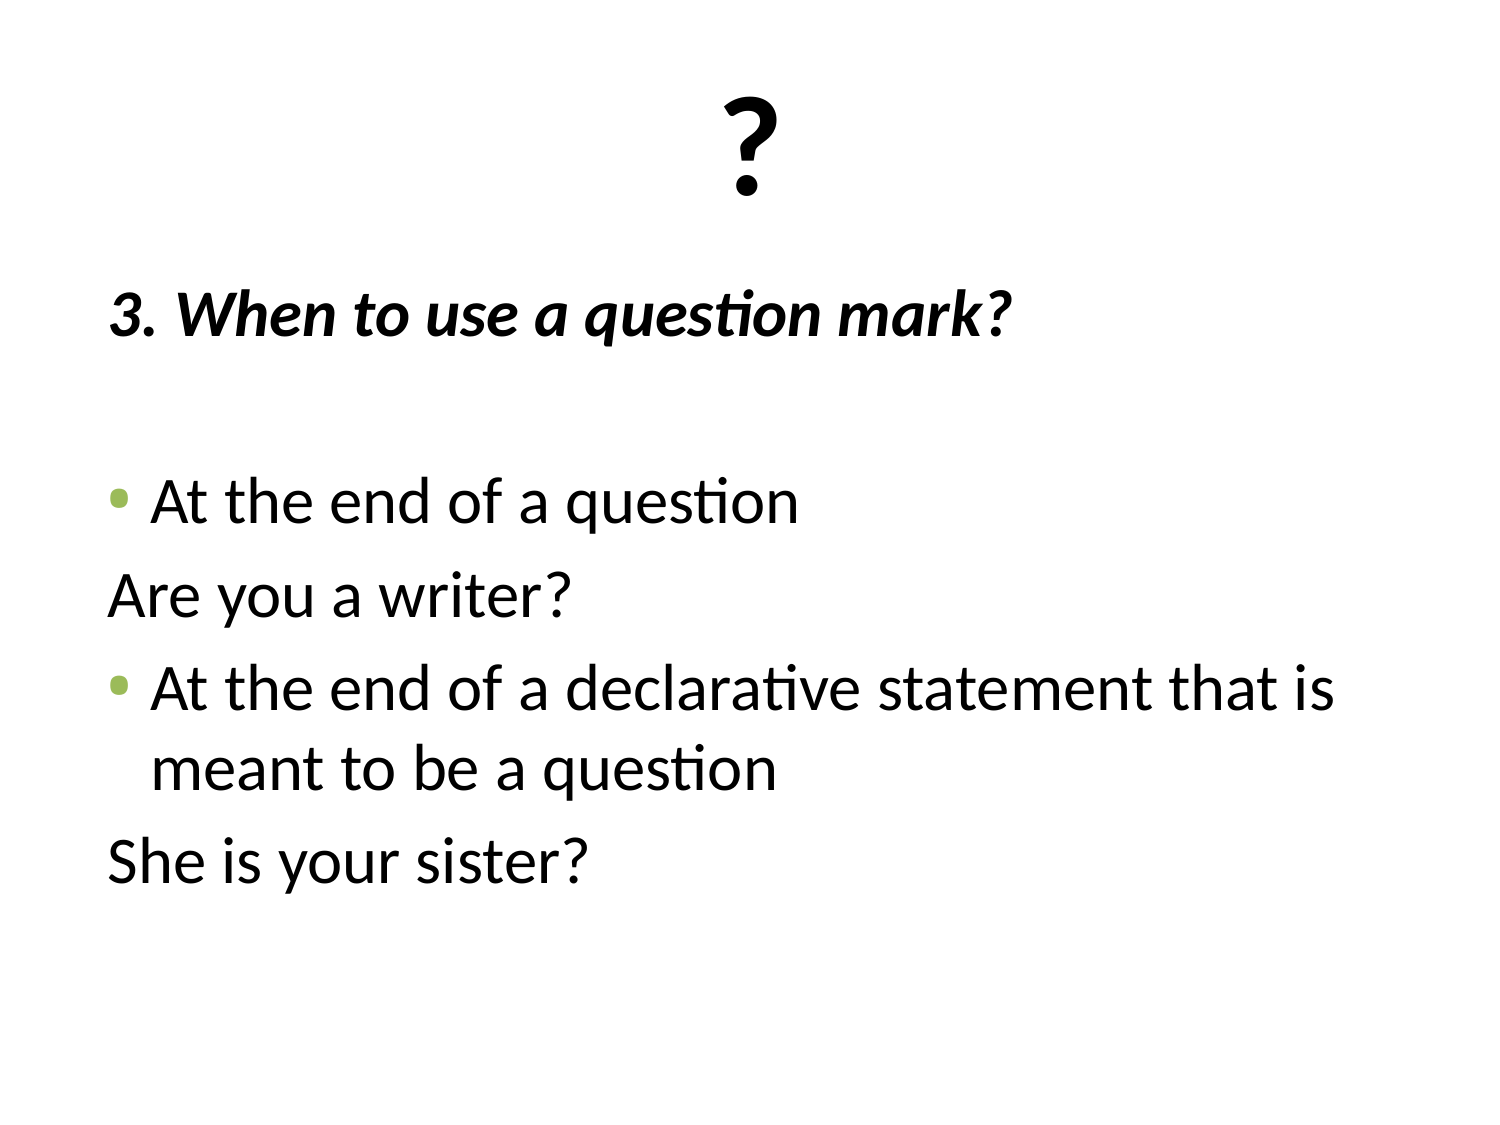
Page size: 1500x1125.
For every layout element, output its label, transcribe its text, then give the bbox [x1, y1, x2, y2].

title ? [75, 45, 1425, 233]
list 3. When to use a question mark? At the end of a question Are you a writer? At the end of a declarative statement that is meant to be a question She is your sister? [75, 262, 1425, 1005]
